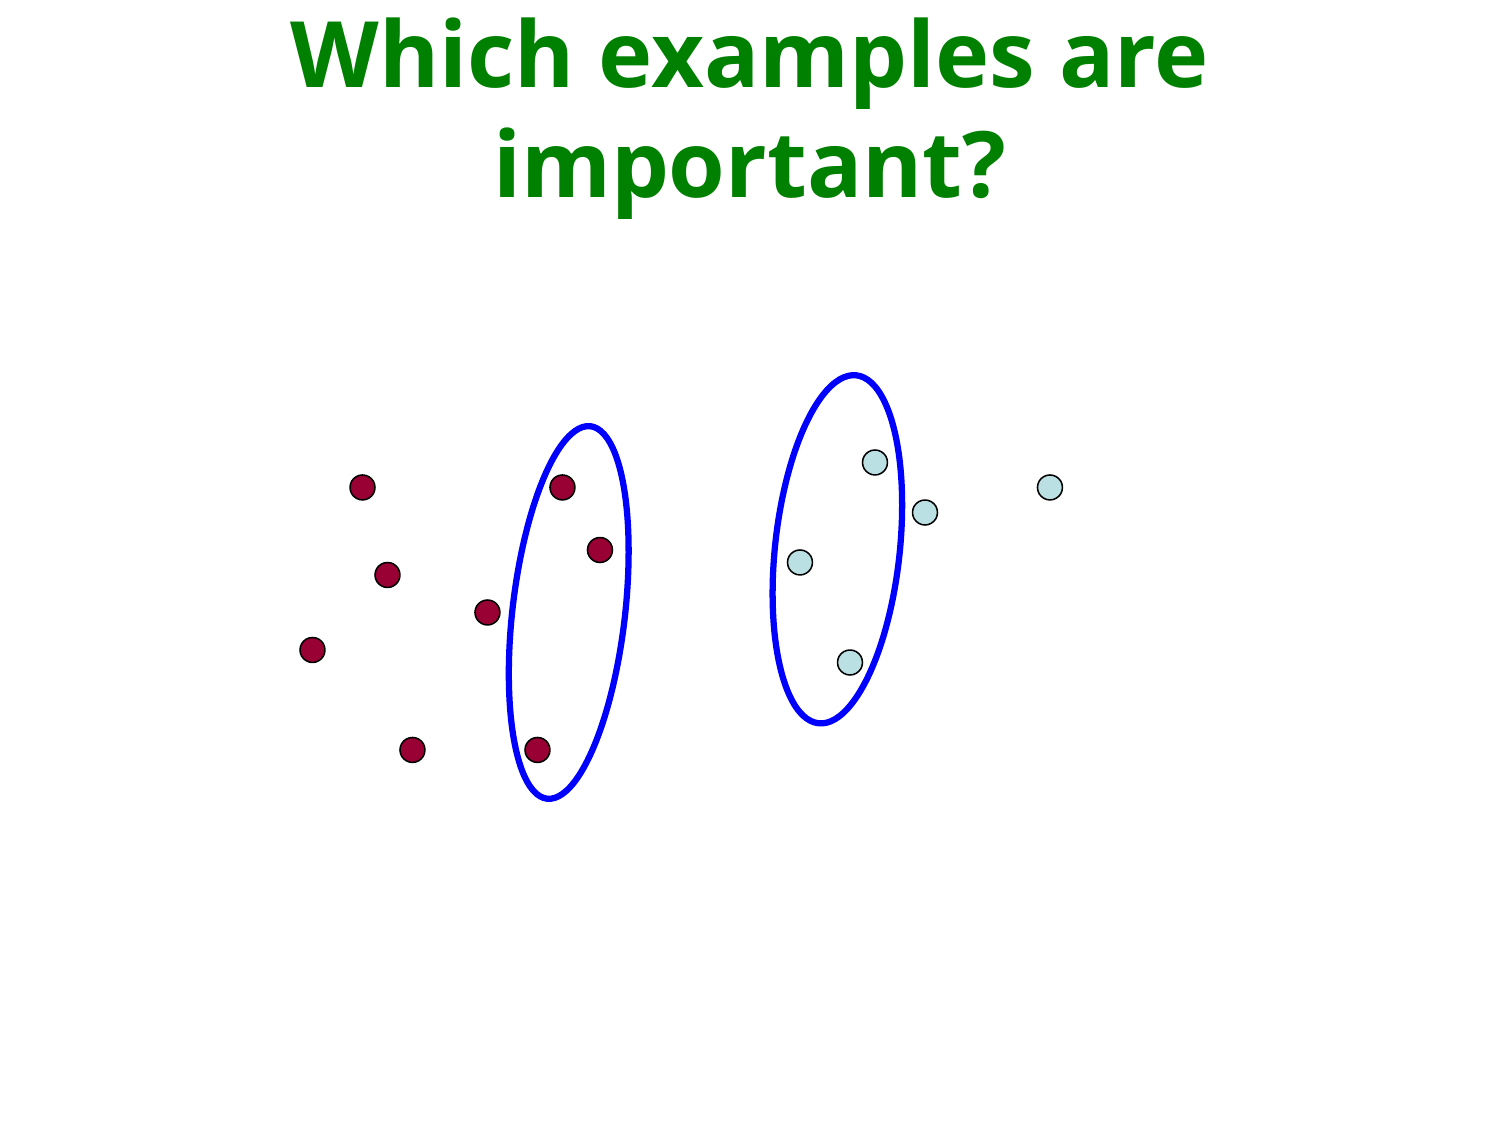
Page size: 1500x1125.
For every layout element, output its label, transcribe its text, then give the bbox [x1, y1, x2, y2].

title Which examples are important? [74, 12, 1426, 201]
text_box [375, 562, 400, 588]
text_box [474, 600, 500, 625]
text_box [772, 375, 903, 724]
text_box [300, 637, 325, 663]
text_box [508, 426, 629, 799]
text_box [1037, 474, 1063, 500]
text_box [399, 737, 425, 763]
text_box [912, 500, 938, 526]
text_box [350, 474, 376, 500]
